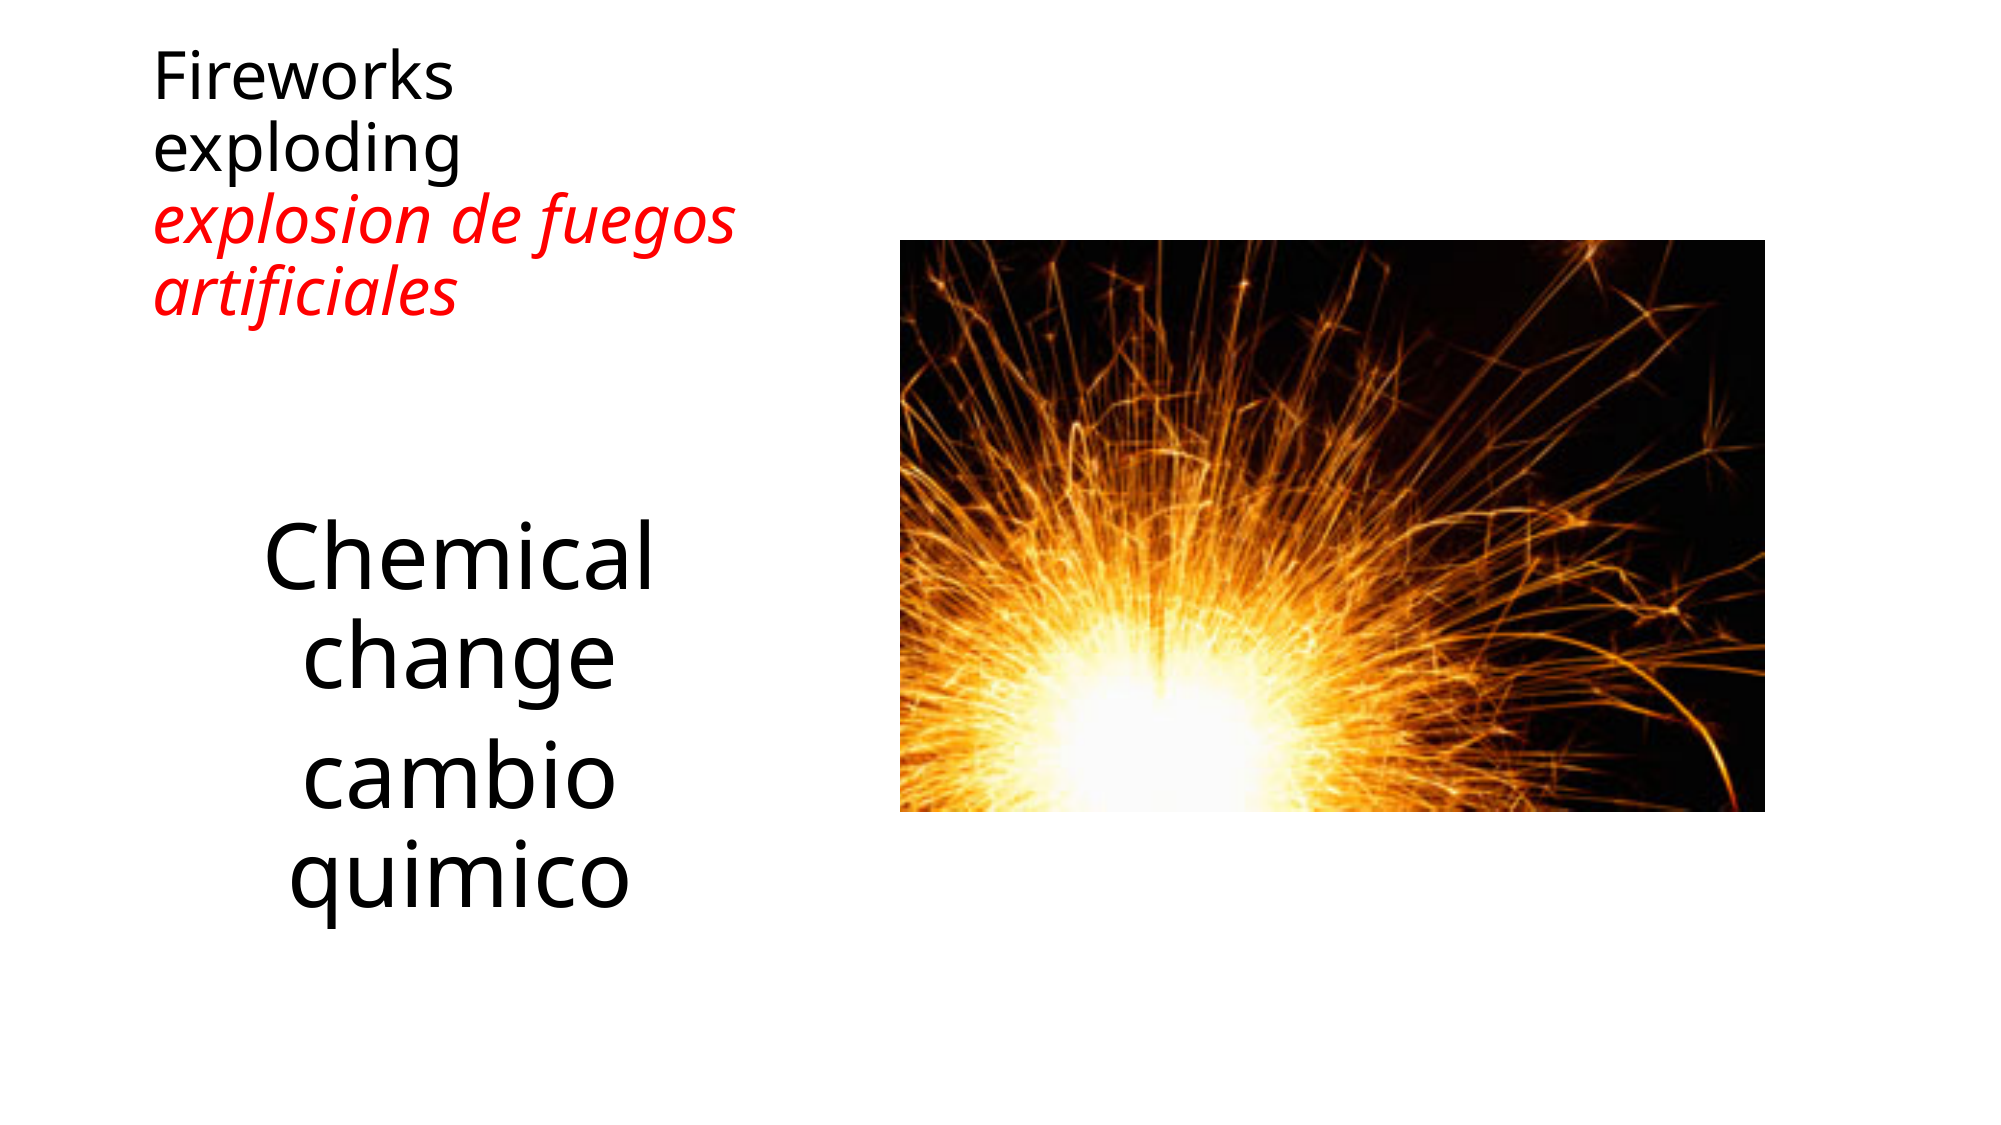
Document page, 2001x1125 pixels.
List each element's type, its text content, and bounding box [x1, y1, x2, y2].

title Fireworks exploding explosion de fuegos artificiales [137, 75, 783, 338]
list Chemical change cambio quimico [137, 502, 783, 1125]
picture [899, 240, 1765, 812]
